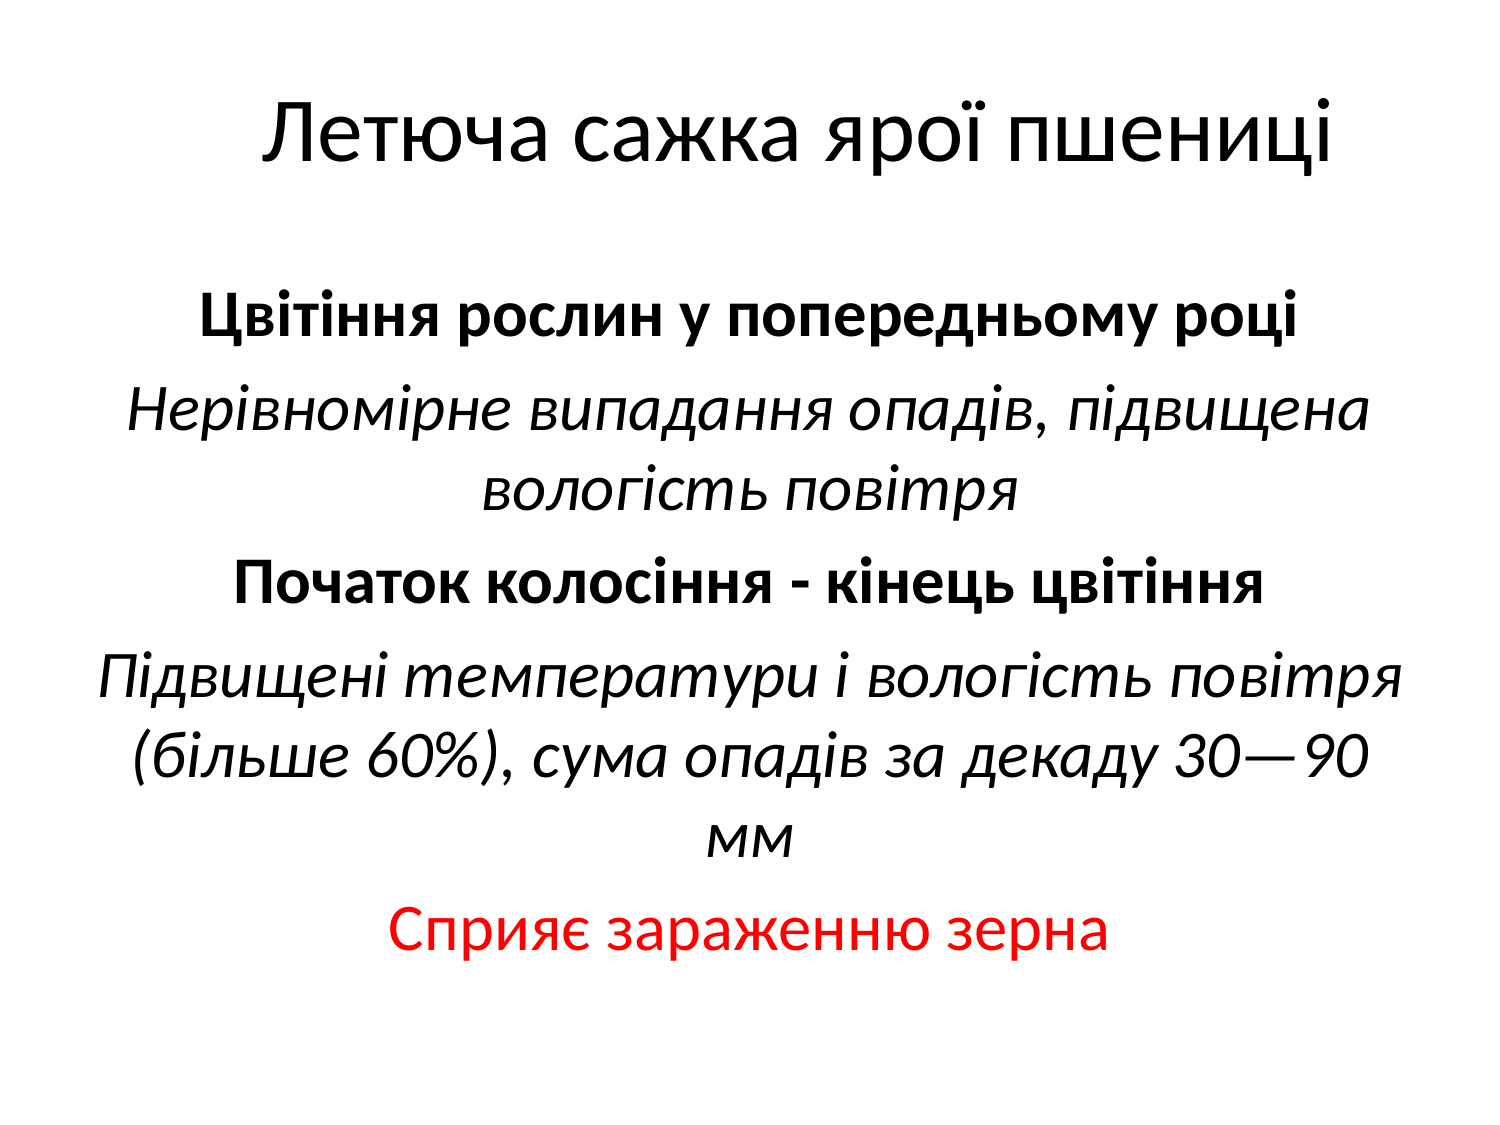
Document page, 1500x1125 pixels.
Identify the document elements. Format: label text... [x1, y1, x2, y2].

list Цвітіння рослин у попередньому році Нерівномірне випадання опадів, підвищена вологість повітря Початок колосіння - кінець цвітіння Підвищені температури і вологість повітря (більше 60%), сума опадів за декаду 30—90 мм Сприяє зараженню зерна [75, 262, 1425, 1005]
title Летюча сажка ярої пшениці [123, 30, 1474, 219]
